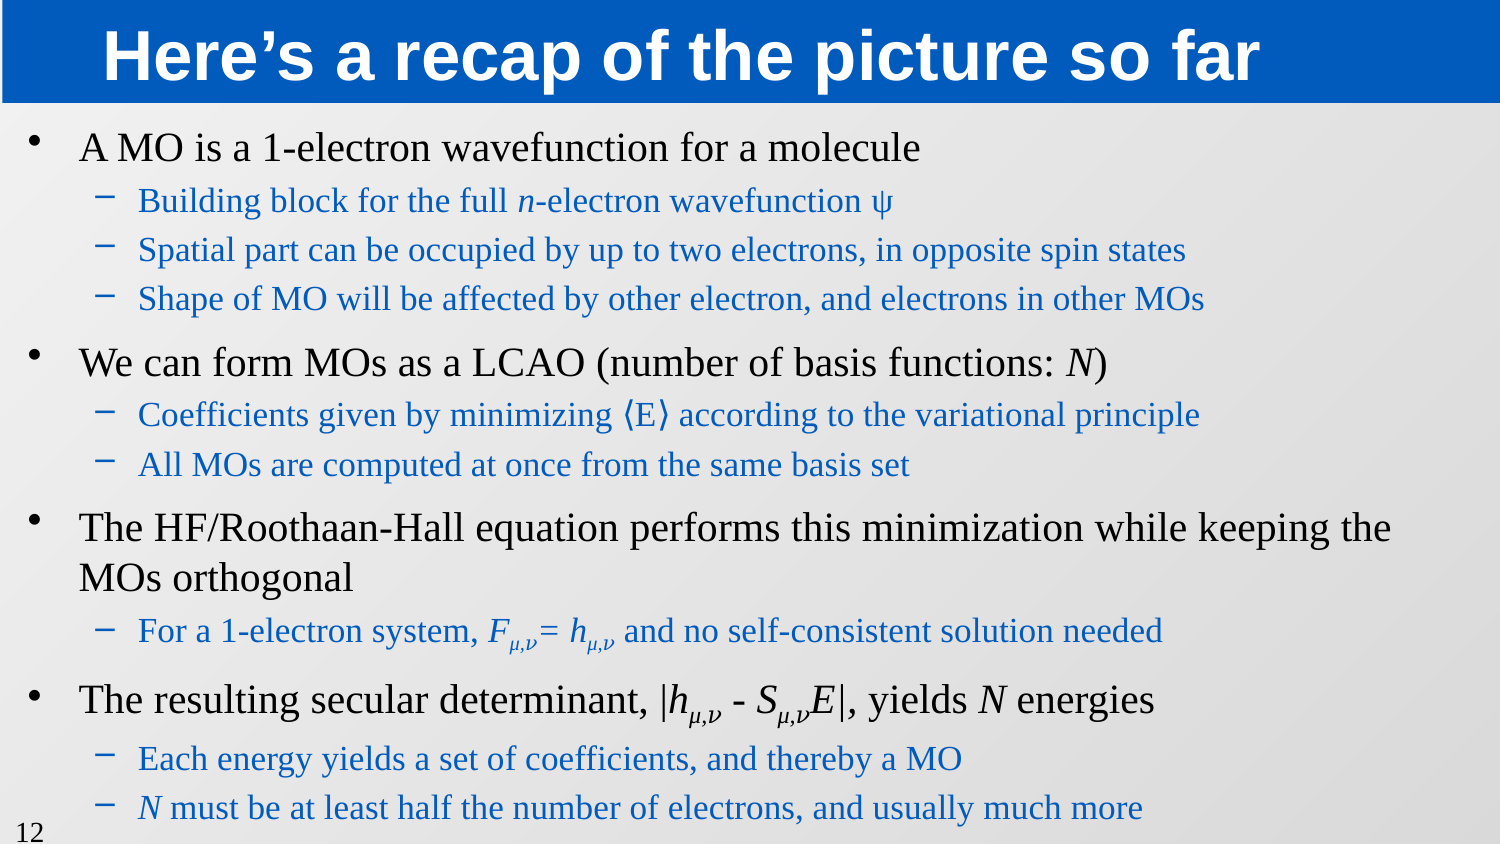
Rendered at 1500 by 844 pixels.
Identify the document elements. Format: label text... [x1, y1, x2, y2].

slide_number 12 [0, 806, 101, 844]
list A MO is a 1-electron wavefunction for a molecule Building block for the full n-electron wavefunction ψ Spatial part can be occupied by up to two electrons, in opposite spin states Shape of MO will be affected by other electron, and electrons in other MOs We can form MOs as a LCAO (number of basis functions: N) Coefficients given by minimizing ⟨E⟩ according to the variational principle All MOs are computed at once from the same basis set The HF/Roothaan-Hall equation performs this minimization while keeping the MOs orthogonal For a 1-electron system, Fμ,𝜈= hμ,𝜈 and no self-consistent solution needed The resulting secular determinant, |hμ,𝜈 - Sμ,𝜈E|, yields N energies Each energy yields a set of coefficients, and thereby a MO N must be at least half the number of electrons, and usually much more [12, 112, 1488, 844]
title Here’s a recap of the picture so far [87, 0, 1363, 104]
